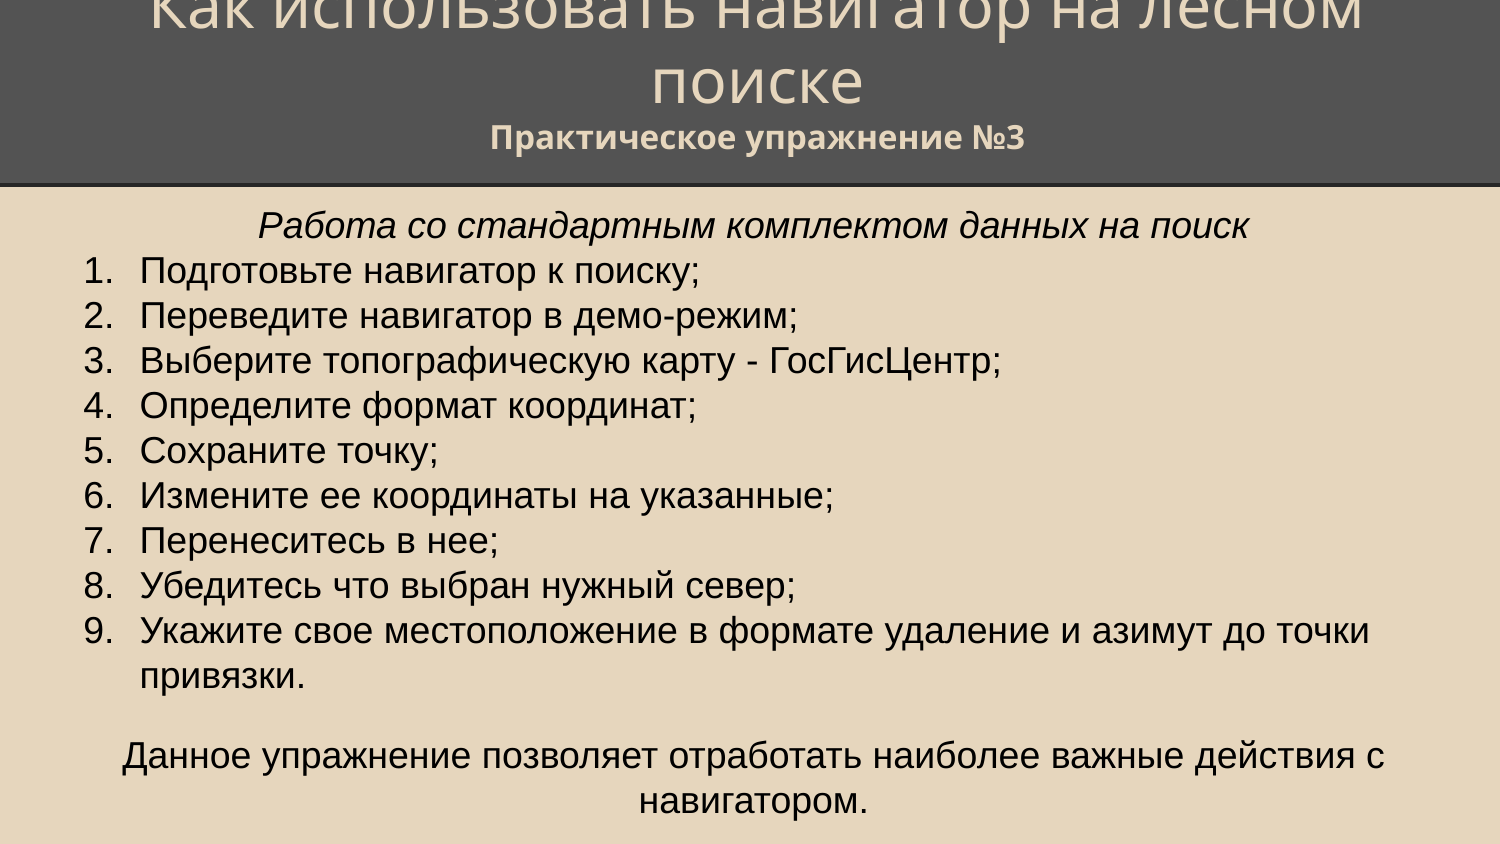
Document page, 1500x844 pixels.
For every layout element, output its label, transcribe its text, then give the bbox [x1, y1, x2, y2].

title Как использовать навигатор на лесном поиске Практическое упражнение №3 [24, 10, 1492, 172]
text_box Работа со стандартным комплектом данных на поиск Подготовьте навигатор к поиску; Переведите навигатор в демо-режим; Выберите топографическую карту - ГосГисЦентр; Определите формат координат; Сохраните точку; Измените ее координаты на указанные; Перенеситесь в нее; Убедитесь что выбран нужный север; Укажите свое местоположение в формате удаление и азимут до точки привязки. Данное упражнение позволяет отработать наиболее важные действия с навигатором. [49, 186, 1459, 823]
